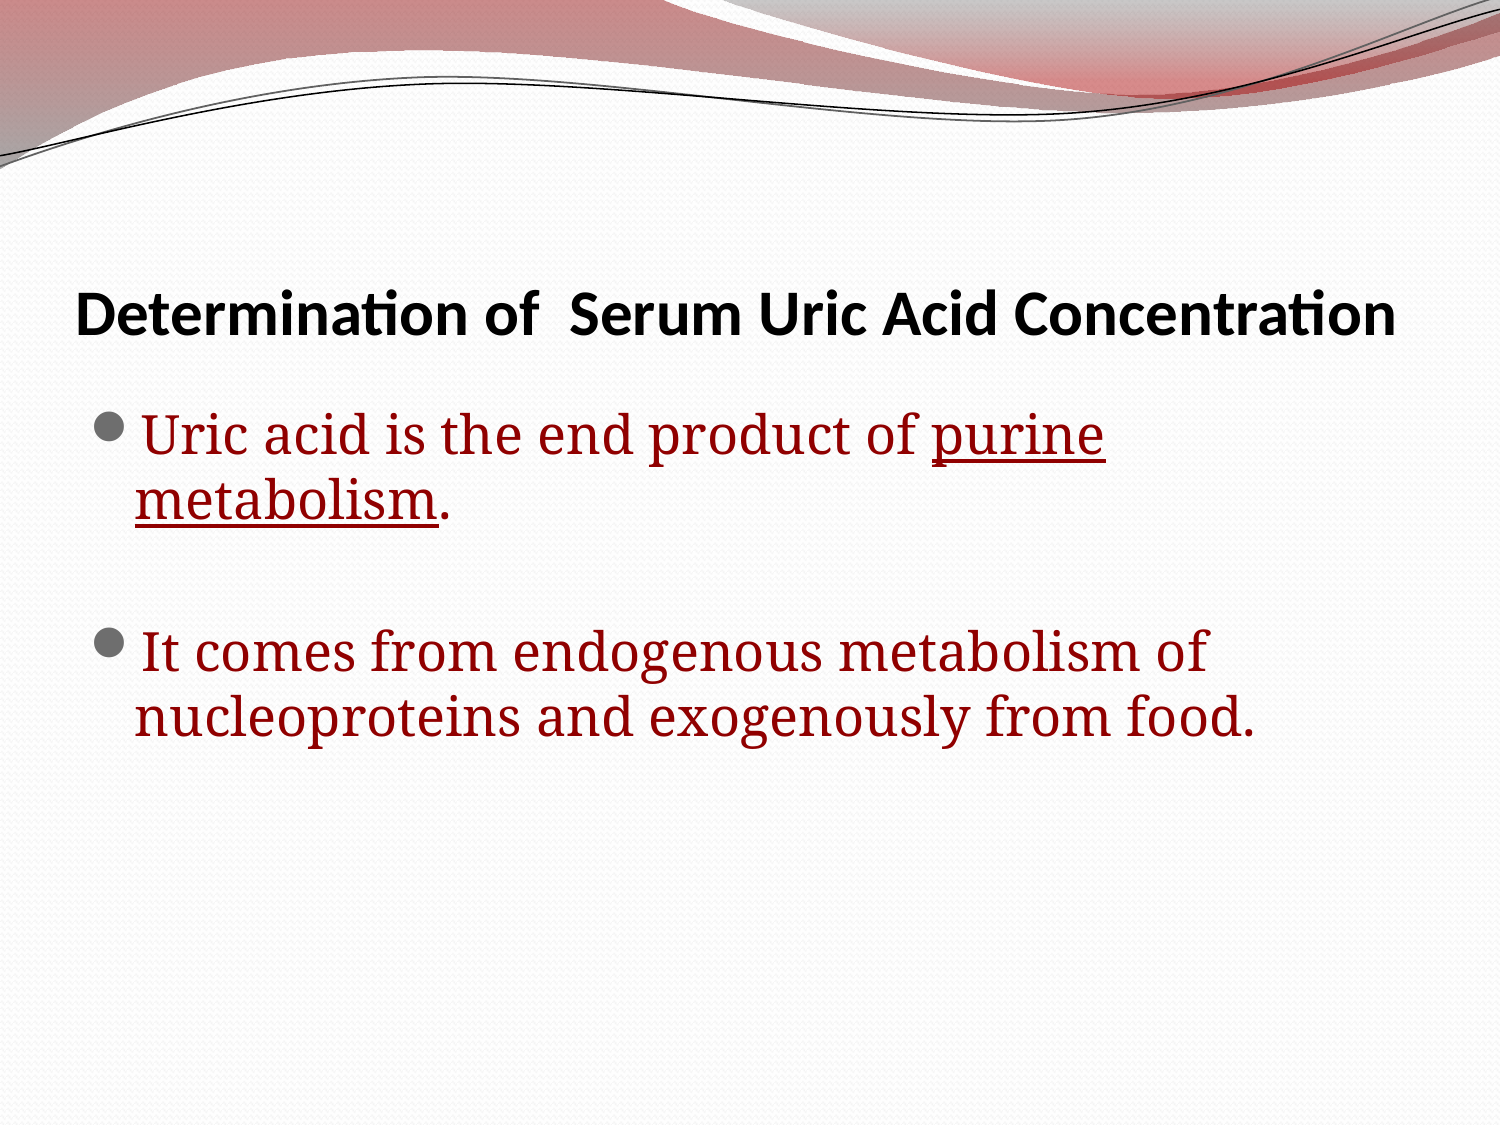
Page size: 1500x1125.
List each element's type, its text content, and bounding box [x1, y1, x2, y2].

title Determination of Serum Uric Acid Concentration [75, 249, 1425, 317]
list Uric acid is the end product of purine metabolism. It comes from endogenous metabolism of nucleoproteins and exogenously from food. [75, 317, 1425, 1038]
